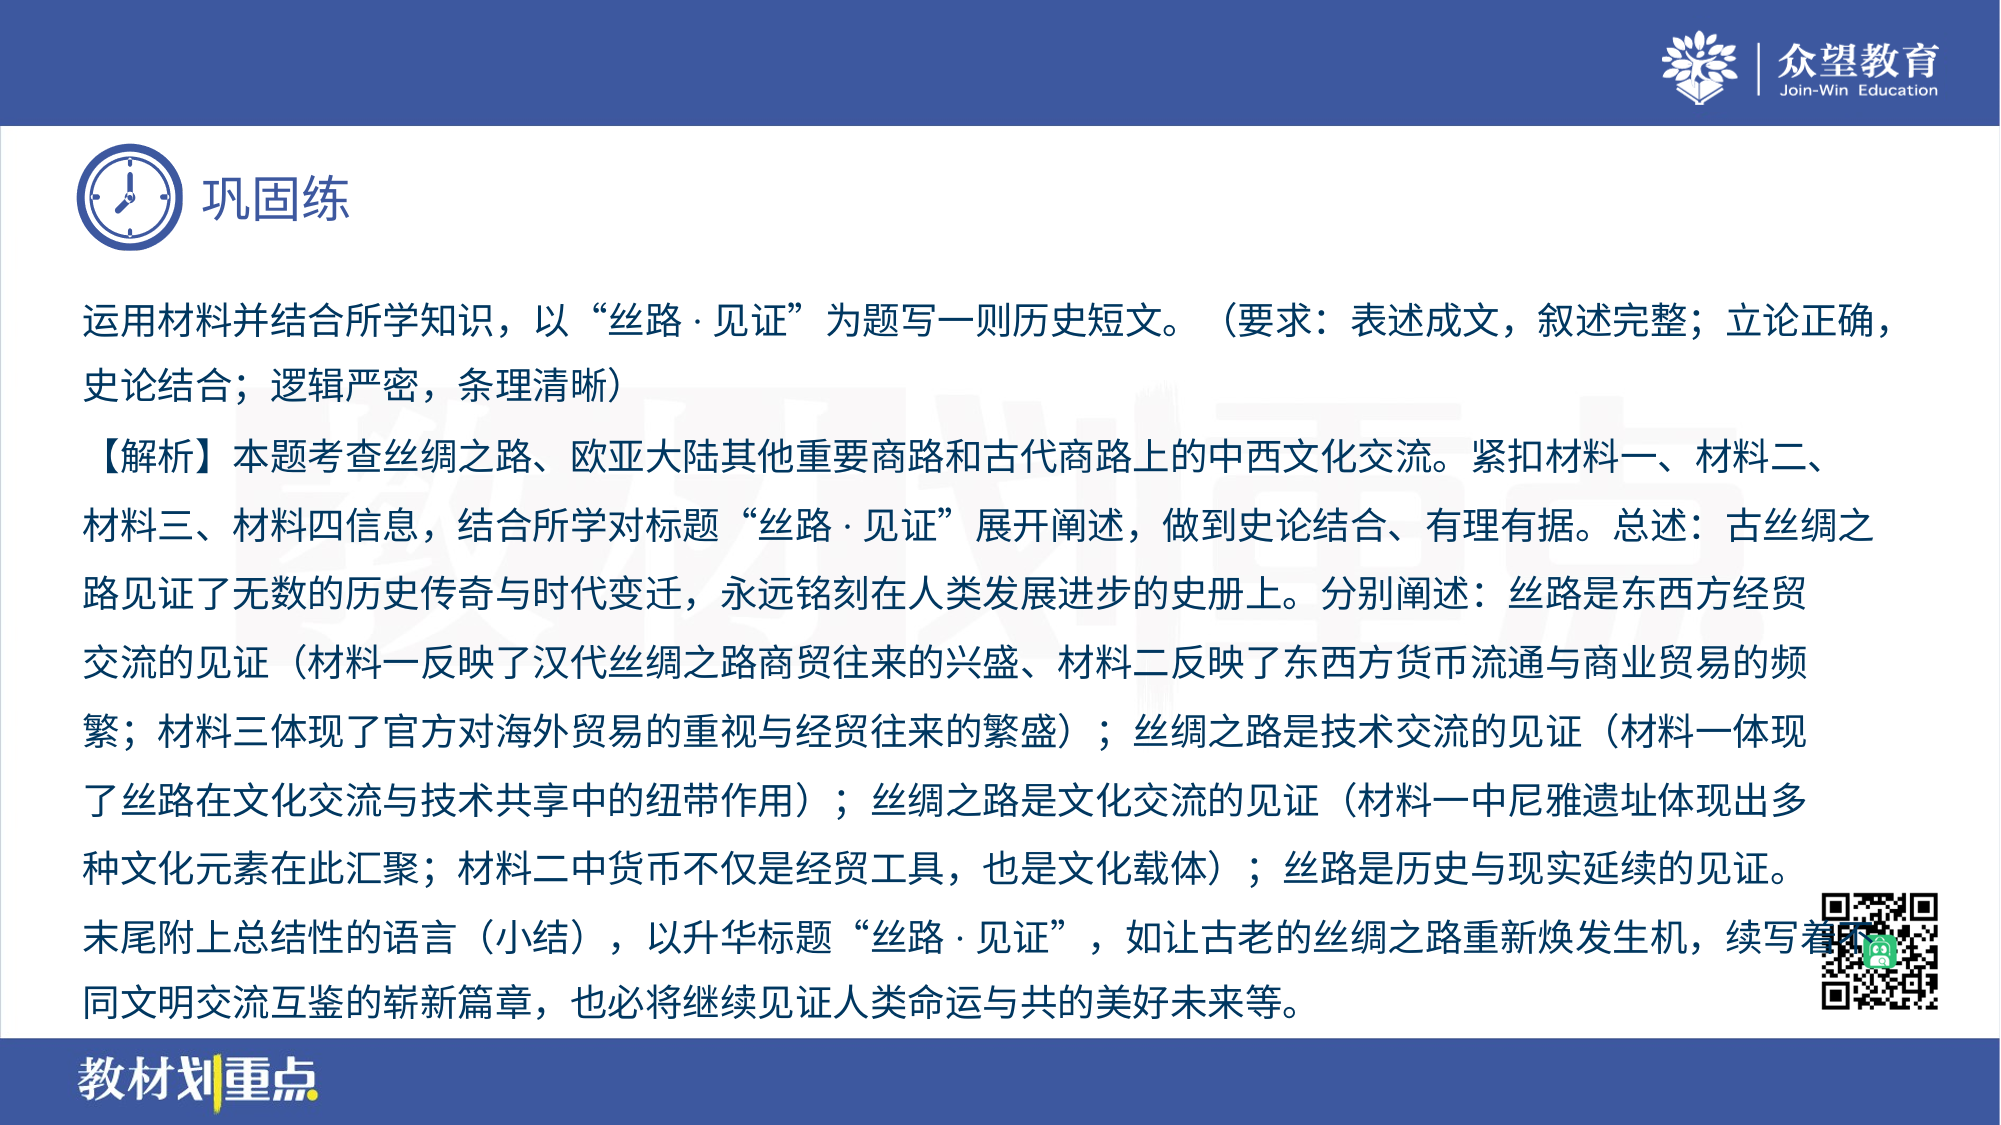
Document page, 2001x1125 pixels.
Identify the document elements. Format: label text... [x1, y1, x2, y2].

picture [0, 0, 2000, 1125]
text_box 【解析】本题考查丝绸之路、欧亚大陆其他重要商路和古代商路上的中西文化交流。紧扣材料一、材料二、 材料三、材料四信息，结合所学对标题“丝路·见证”展开阐述，做到史论结合、有理有据。总述：古丝绸之 路见证了无数的历史传奇与时代变迁，永远铭刻在人类发展进步的史册上。分别阐述：丝路是东西方经贸 交流的见证（材料一反映了汉代丝绸之路商贸往来的兴盛、材料二反映了东西方货币流通与商业贸易的频 繁；材料三体现了官方对海外贸易的重视与经贸往来的繁盛）；丝绸之路是技术交流的见证（材料一体现 了丝路在文化交流与技术共享中的纽带作用）；丝绸之路是文化交流的见证（材料一中尼雅遗址体现出多 种文化元素在此汇聚；材料二中货币不仅是经贸工具，也是文化载体）；丝路是历史与现实延续的见证。 末尾附上总结性的语言（小结），以升华标题“丝路·见证”，如让古老的丝绸之路重新焕发生机，续写着不 同文明交流互鉴的崭新篇章，也必将继续见证人类命运与共的美好未来等。 [82, 409, 1817, 1018]
text_box 运用材料并结合所学知识，以“丝路·见证”为题写一则历史短文。（要求：表述成文，叙述完整；立论正确， 史论结合；逻辑严密，条理清晰） [82, 273, 1817, 401]
